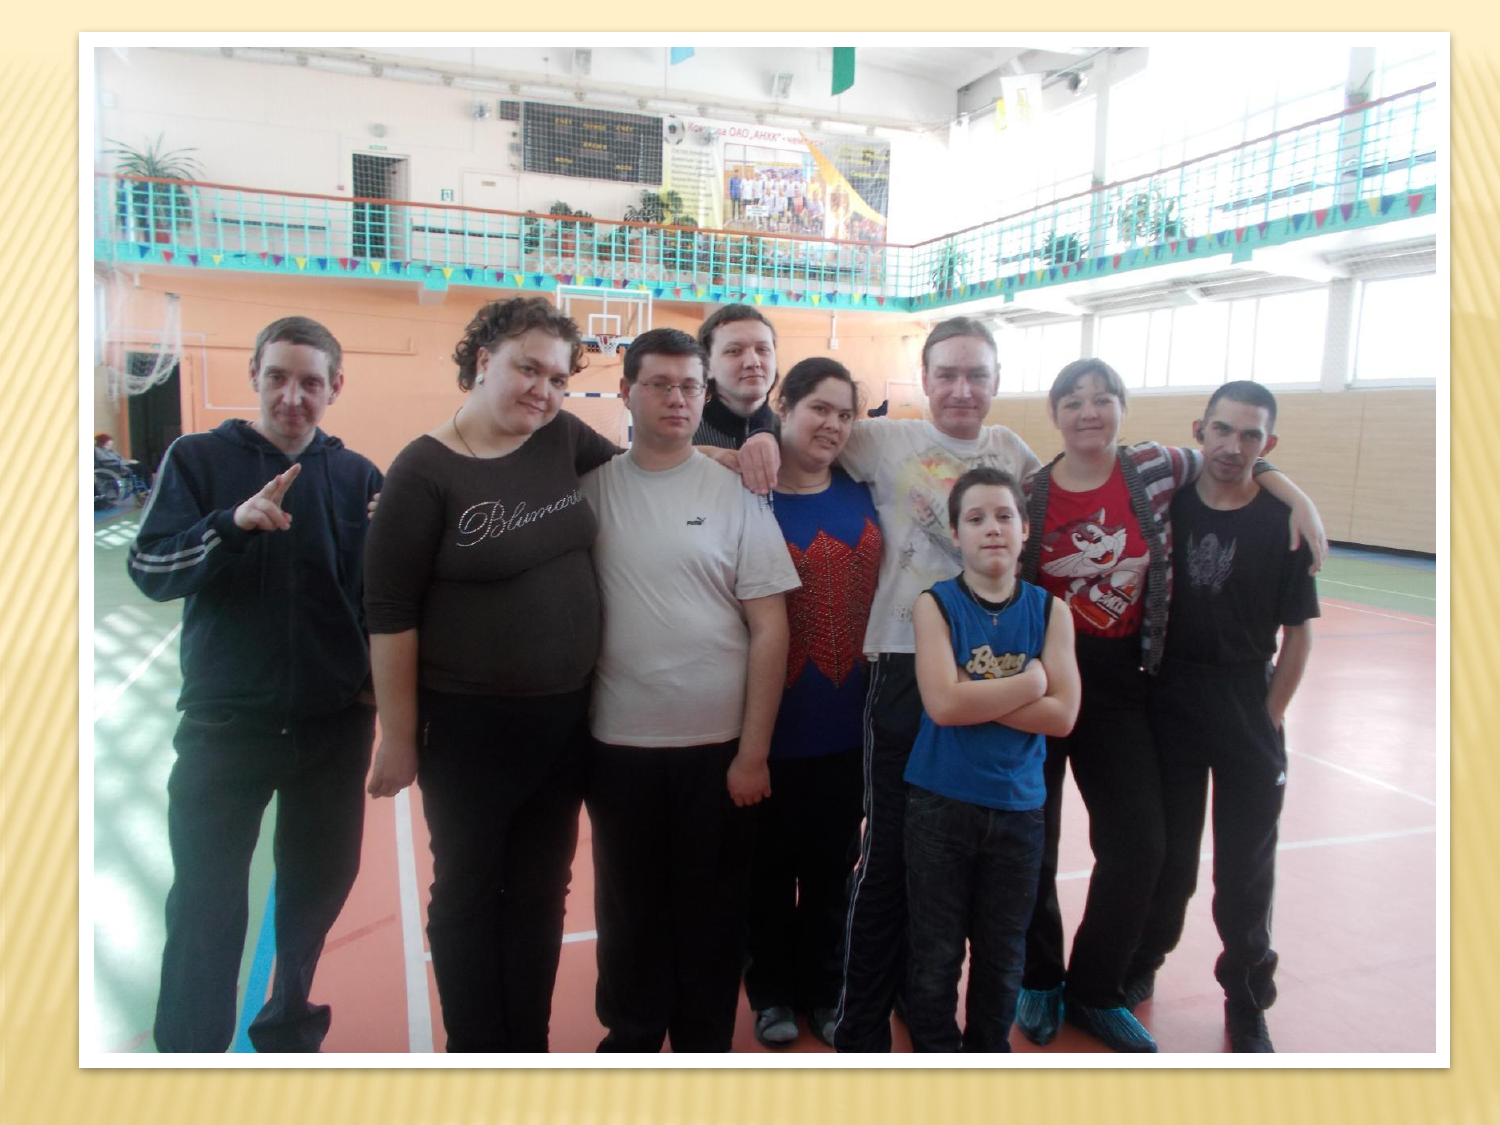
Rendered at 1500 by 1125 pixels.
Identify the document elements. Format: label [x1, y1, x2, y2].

picture [93, 46, 1437, 1054]
